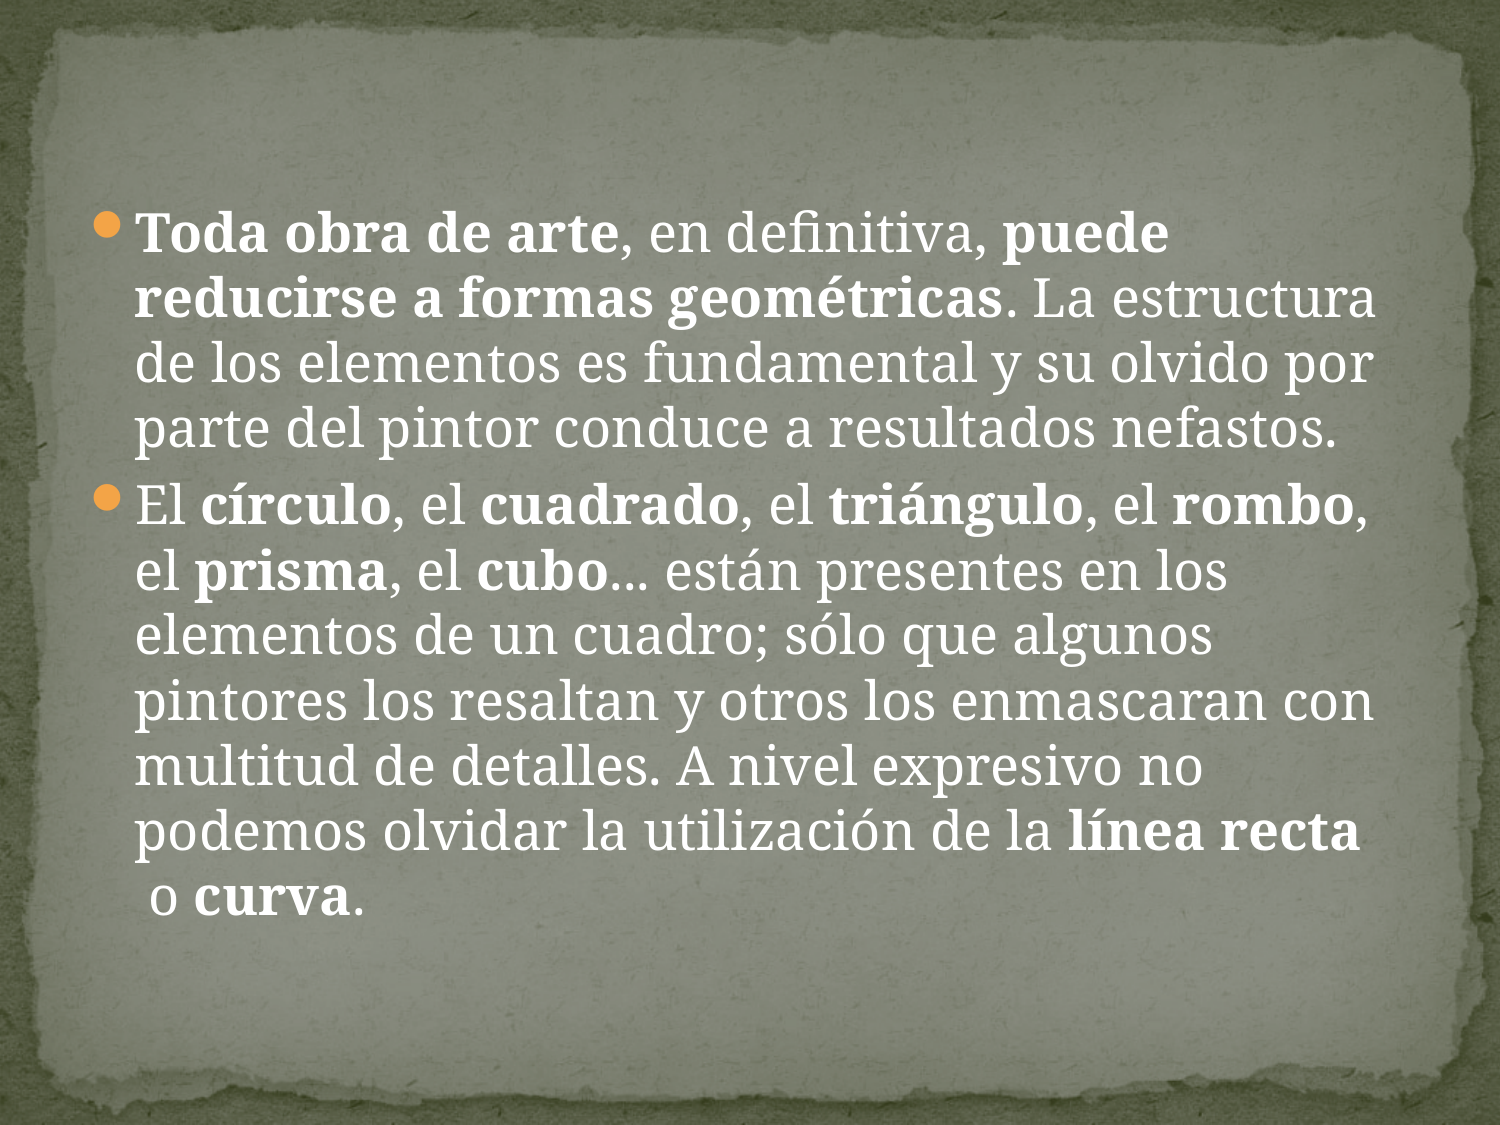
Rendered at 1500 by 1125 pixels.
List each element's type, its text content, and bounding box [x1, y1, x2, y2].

list Toda obra de arte, en definitiva, puede reducirse a formas geométricas. La estructura de los elementos es fundamental y su olvido por parte del pintor conduce a resultados nefastos. El círculo, el cuadrado, el triángulo, el rombo, el prisma, el cubo... están presentes en los elementos de un cuadro; sólo que algunos pintores los resaltan y otros los enmascaran con multitud de detalles. A nivel expresivo no podemos olvidar la utilización de la línea recta o curva. [75, 35, 1425, 1055]
